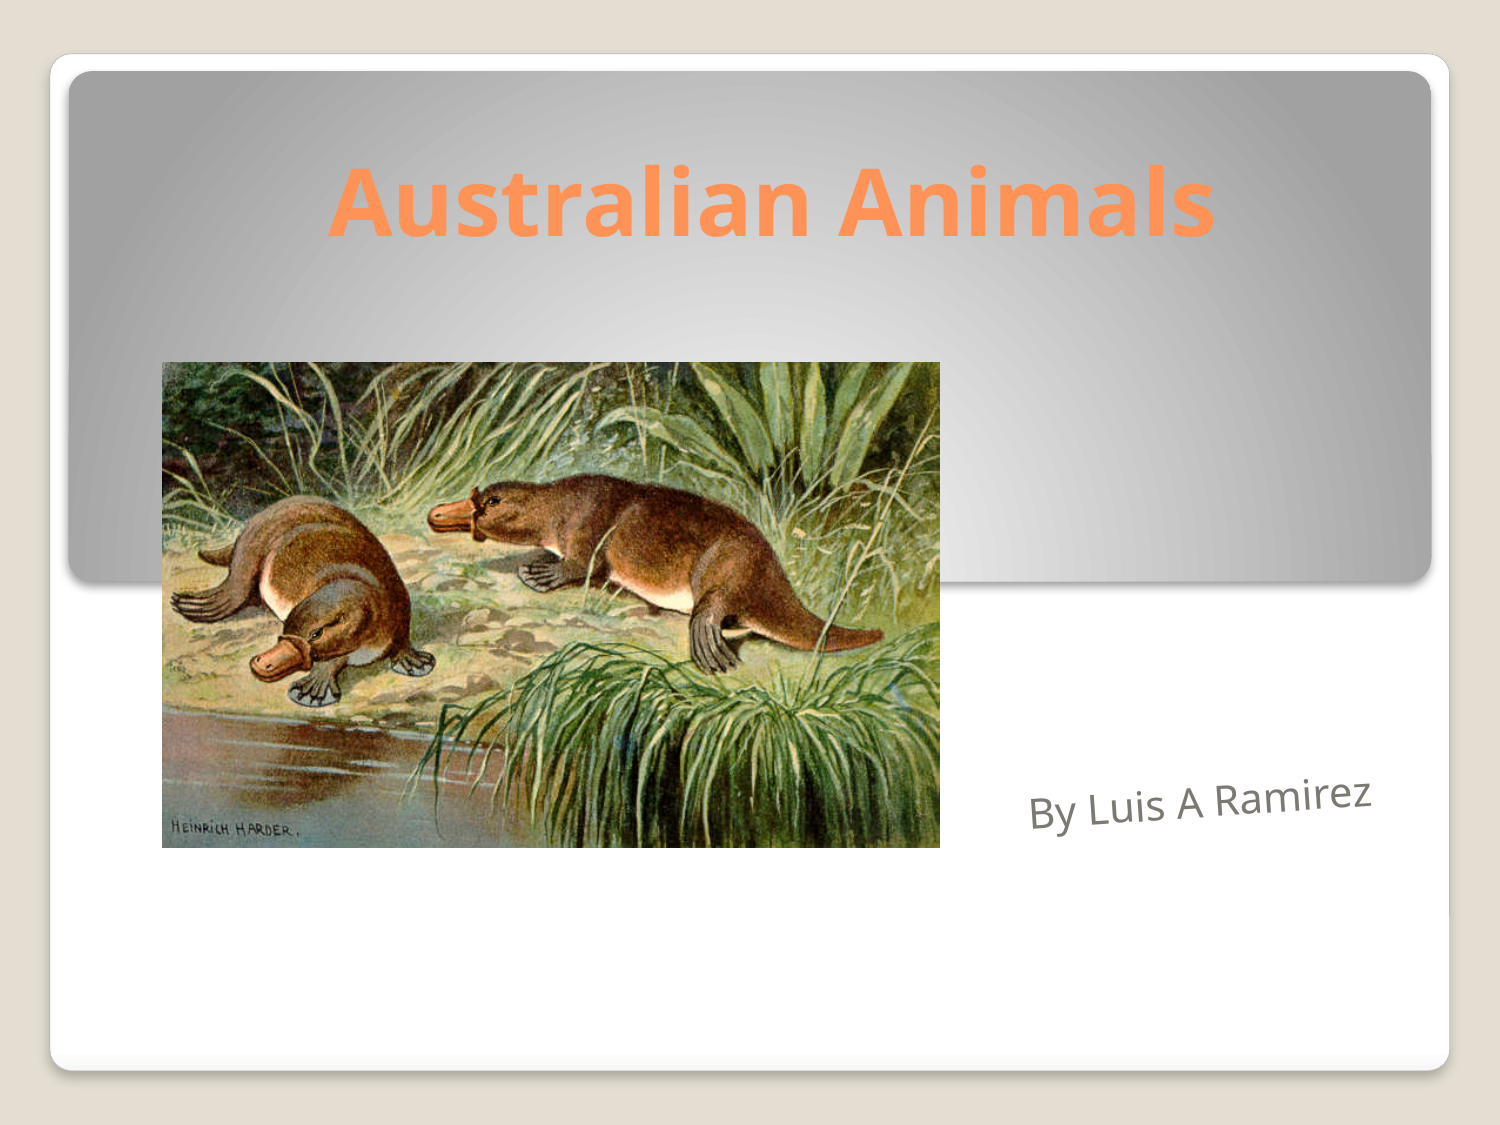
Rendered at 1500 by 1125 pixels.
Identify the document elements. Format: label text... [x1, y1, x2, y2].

subtitle By Luis A Ramirez [338, 761, 1394, 949]
title Australian Animals [225, 75, 1225, 263]
picture [162, 362, 940, 848]
